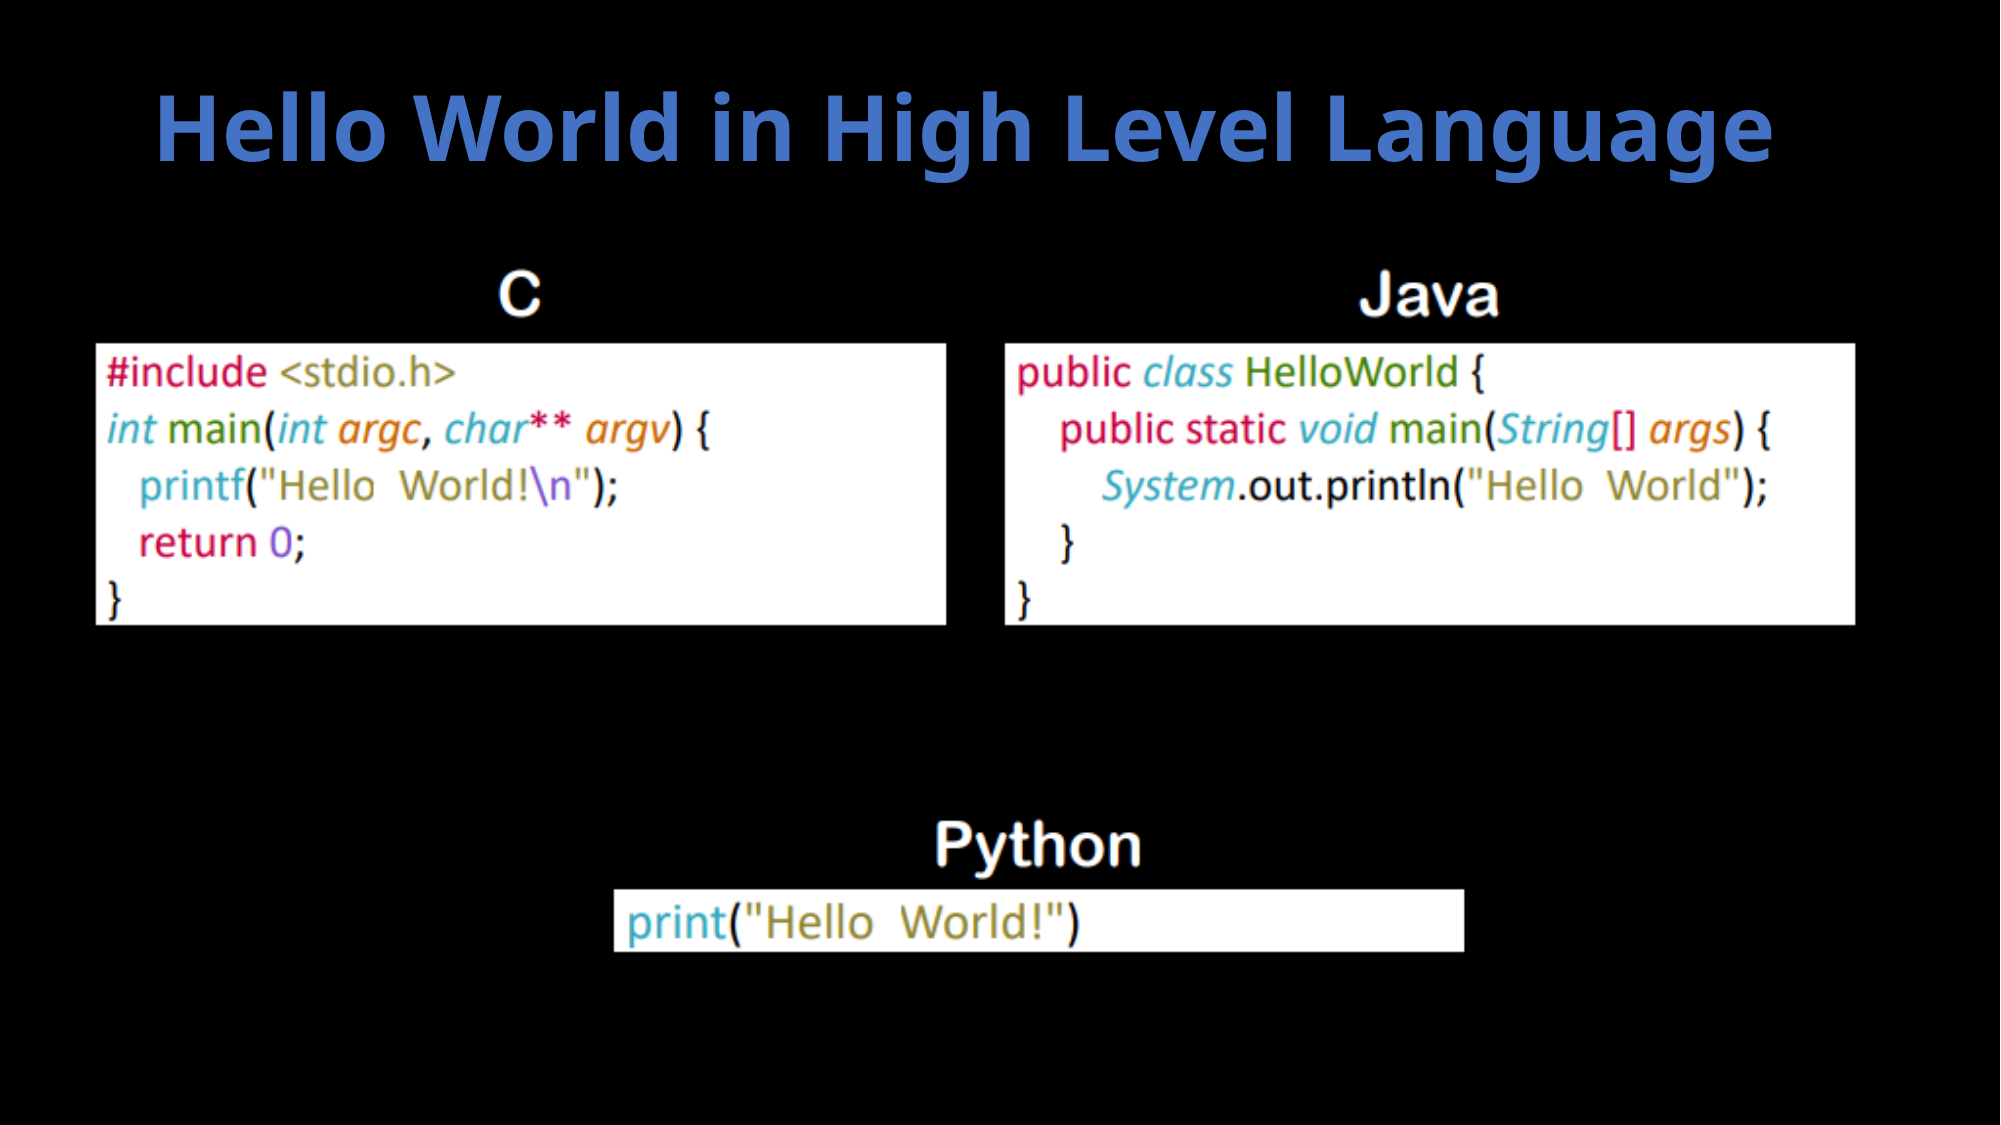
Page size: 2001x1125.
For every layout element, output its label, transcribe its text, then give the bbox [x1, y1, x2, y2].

title Hello World in High Level Language [137, 22, 1863, 240]
picture [67, 240, 1890, 1017]
